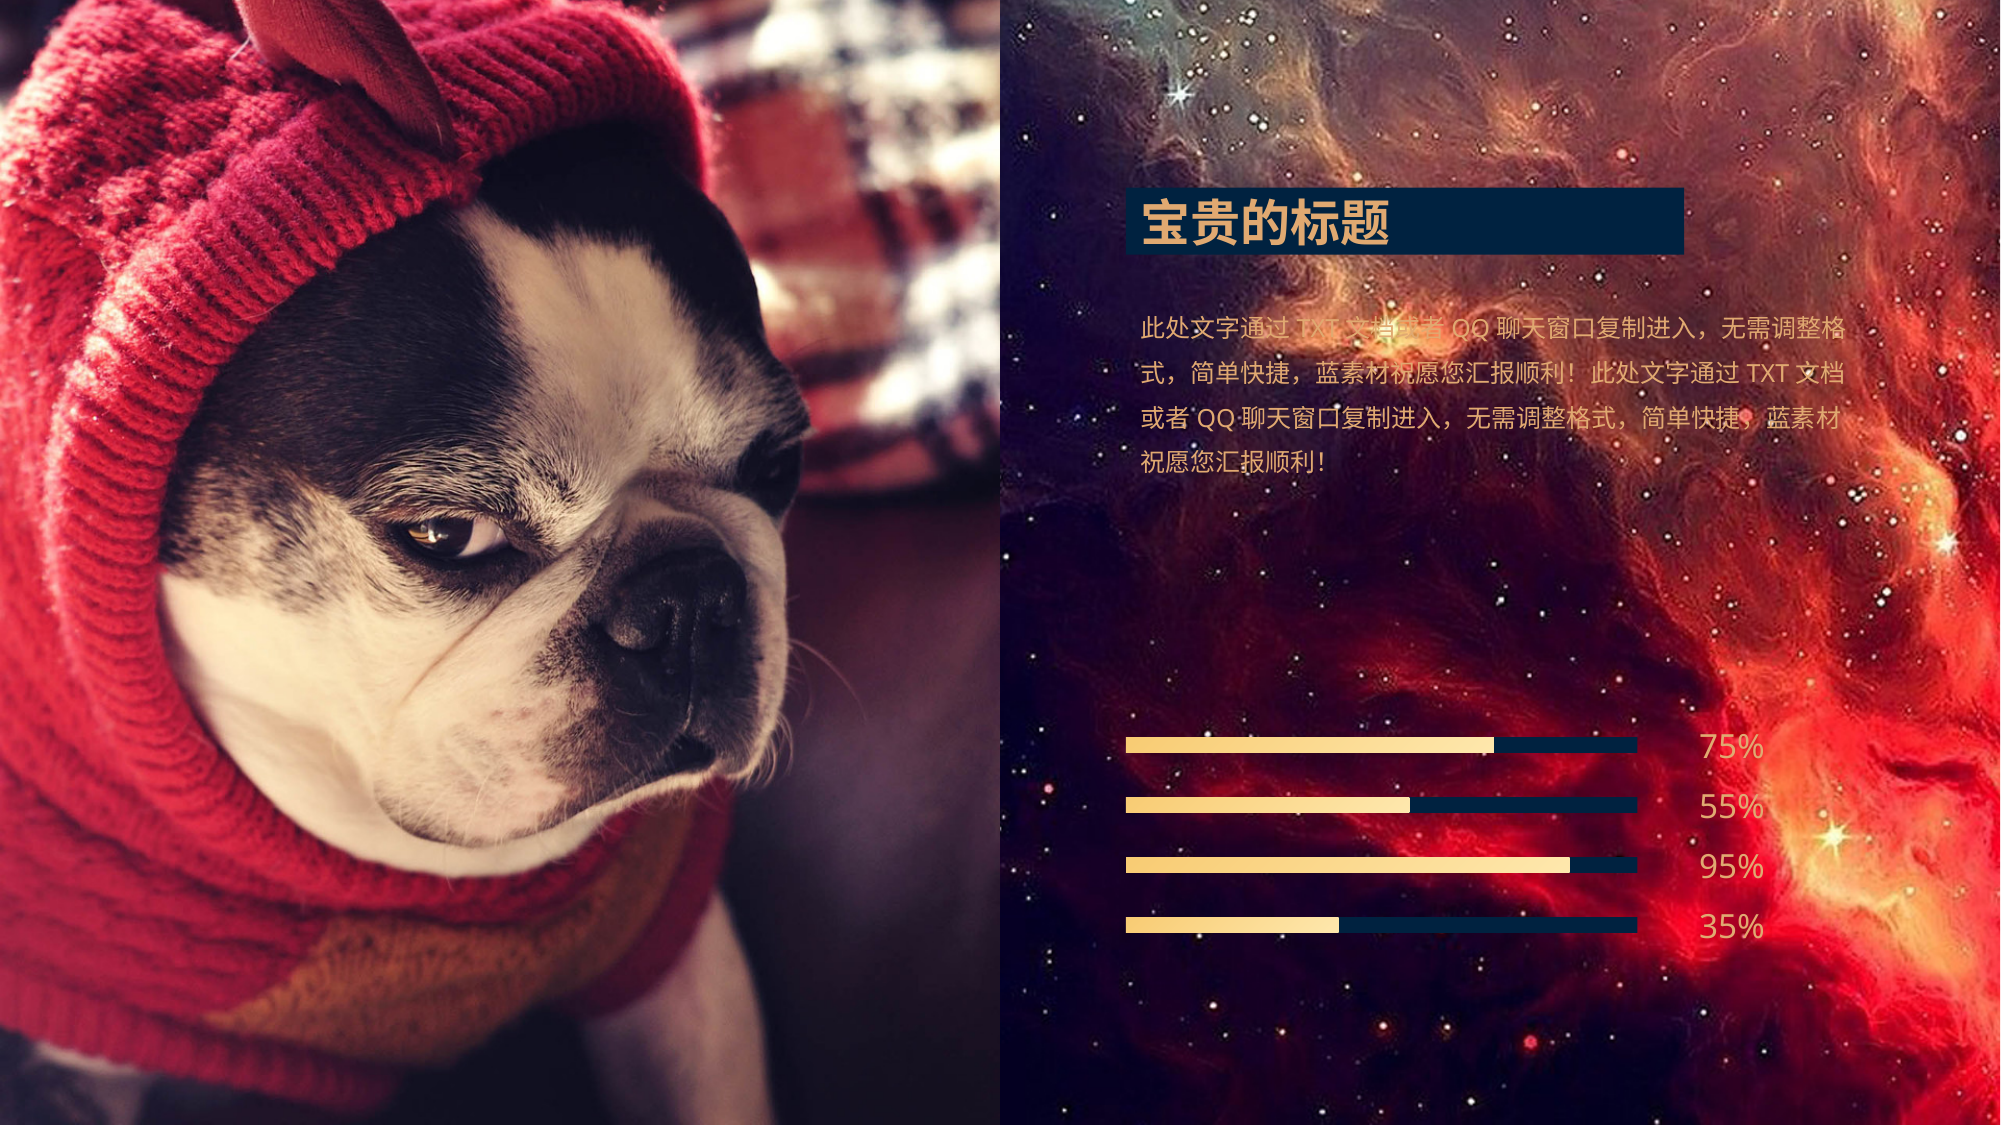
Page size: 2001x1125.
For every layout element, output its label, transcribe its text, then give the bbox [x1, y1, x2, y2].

text_box [1125, 916, 1340, 934]
text_box [1495, 736, 1638, 754]
text_box 35% [1683, 890, 1814, 959]
text_box [1410, 796, 1638, 814]
text_box 95% [1683, 830, 1814, 890]
text_box [1340, 916, 1638, 934]
text_box [1125, 796, 1410, 814]
text_box 55% [1683, 770, 1814, 830]
text_box [1571, 856, 1638, 874]
text_box [1125, 856, 1571, 874]
text_box 此处文字通过TXT文档或者QQ聊天窗口复制进入，无需调整格式，简单快捷，蓝素材祝愿您汇报顺利！此处文字通过TXT文档或者QQ聊天窗口复制进入，无需调整格式，简单快捷，蓝素材祝愿您汇报顺利！ [1125, 290, 1869, 485]
text_box [1125, 736, 1495, 754]
text_box [0, 0, 1001, 1125]
text_box 宝贵的标题 [1125, 187, 1685, 256]
picture [1001, 0, 2001, 1125]
text_box 75% [1683, 710, 1814, 770]
